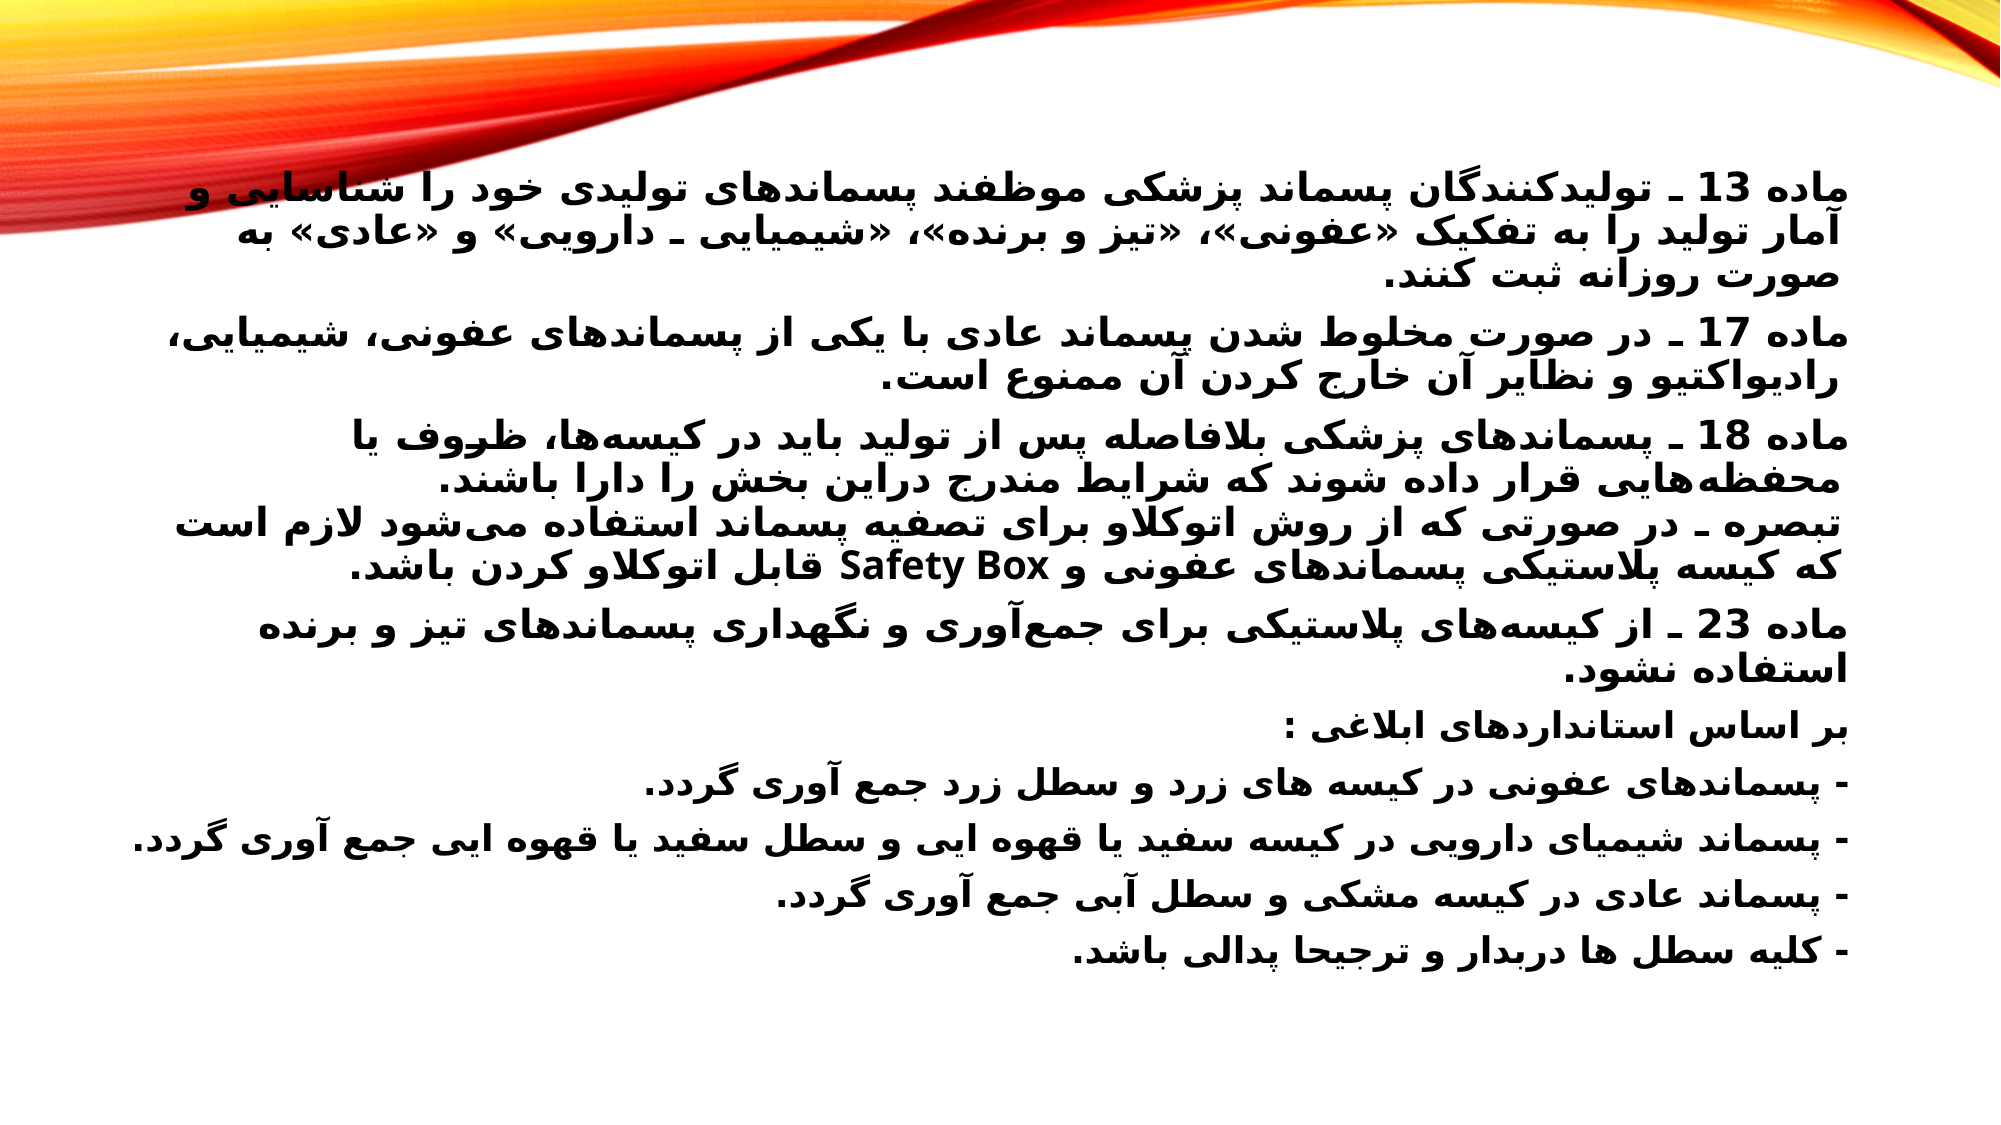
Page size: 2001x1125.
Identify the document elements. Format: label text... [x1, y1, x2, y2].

list ماده 13 ـ تولیدکنندگان پسماند پزشکی موظفند پسماندهای تولیدی خود را شناسایی و آمار تولید را به تفکیک «عفونی»، «تیز و برنده»، «شیمیایی ـ دارویی» و «عادی» به صورت روزانه ثبت کنند. ماده 17 ـ در صورت مخلوط شدن پسماند عادی با یکی از پسماندهای عفونی، شیمیایی، رادیواکتیو و نظایر آن خارج کردن آن ممنوع است. ماده 18 ـ پسماندهای پزشکی بلافاصله پس از تولید باید در کیسه‌ها، ظروف یا محفظه‌هایی قرار داده شوند که شرایط مندرج دراین بخش را دارا باشند. تبصره ـ در صورتی که از روش اتوکلاو برای تصفیه پسماند استفاده می‌شود لازم است که کیسه پلاستیکی پسماندهای عفونی و Safety Box قابل اتوکلاو کردن باشد. ماده 23 ـ از کیسه‌های پلاستیکی برای جمع‌آوری و نگهداری پسماندهای تیز و برنده استفاده نشود. بر اساس استانداردهای ابلاغی : - پسماندهای عفونی در کیسه های زرد و سطل زرد جمع آوری گردد. - پسماند شیمیای دارویی در کیسه سفید یا قهوه ایی و سطل سفید یا قهوه ایی جمع آوری گردد. - پسماند عادی در کیسه مشکی و سطل آبی جمع آوری گردد. - کلیه سطل ها دربدار و ترجیحا پدالی باشد. [112, 158, 1888, 1021]
picture [0, 0, 2000, 237]
